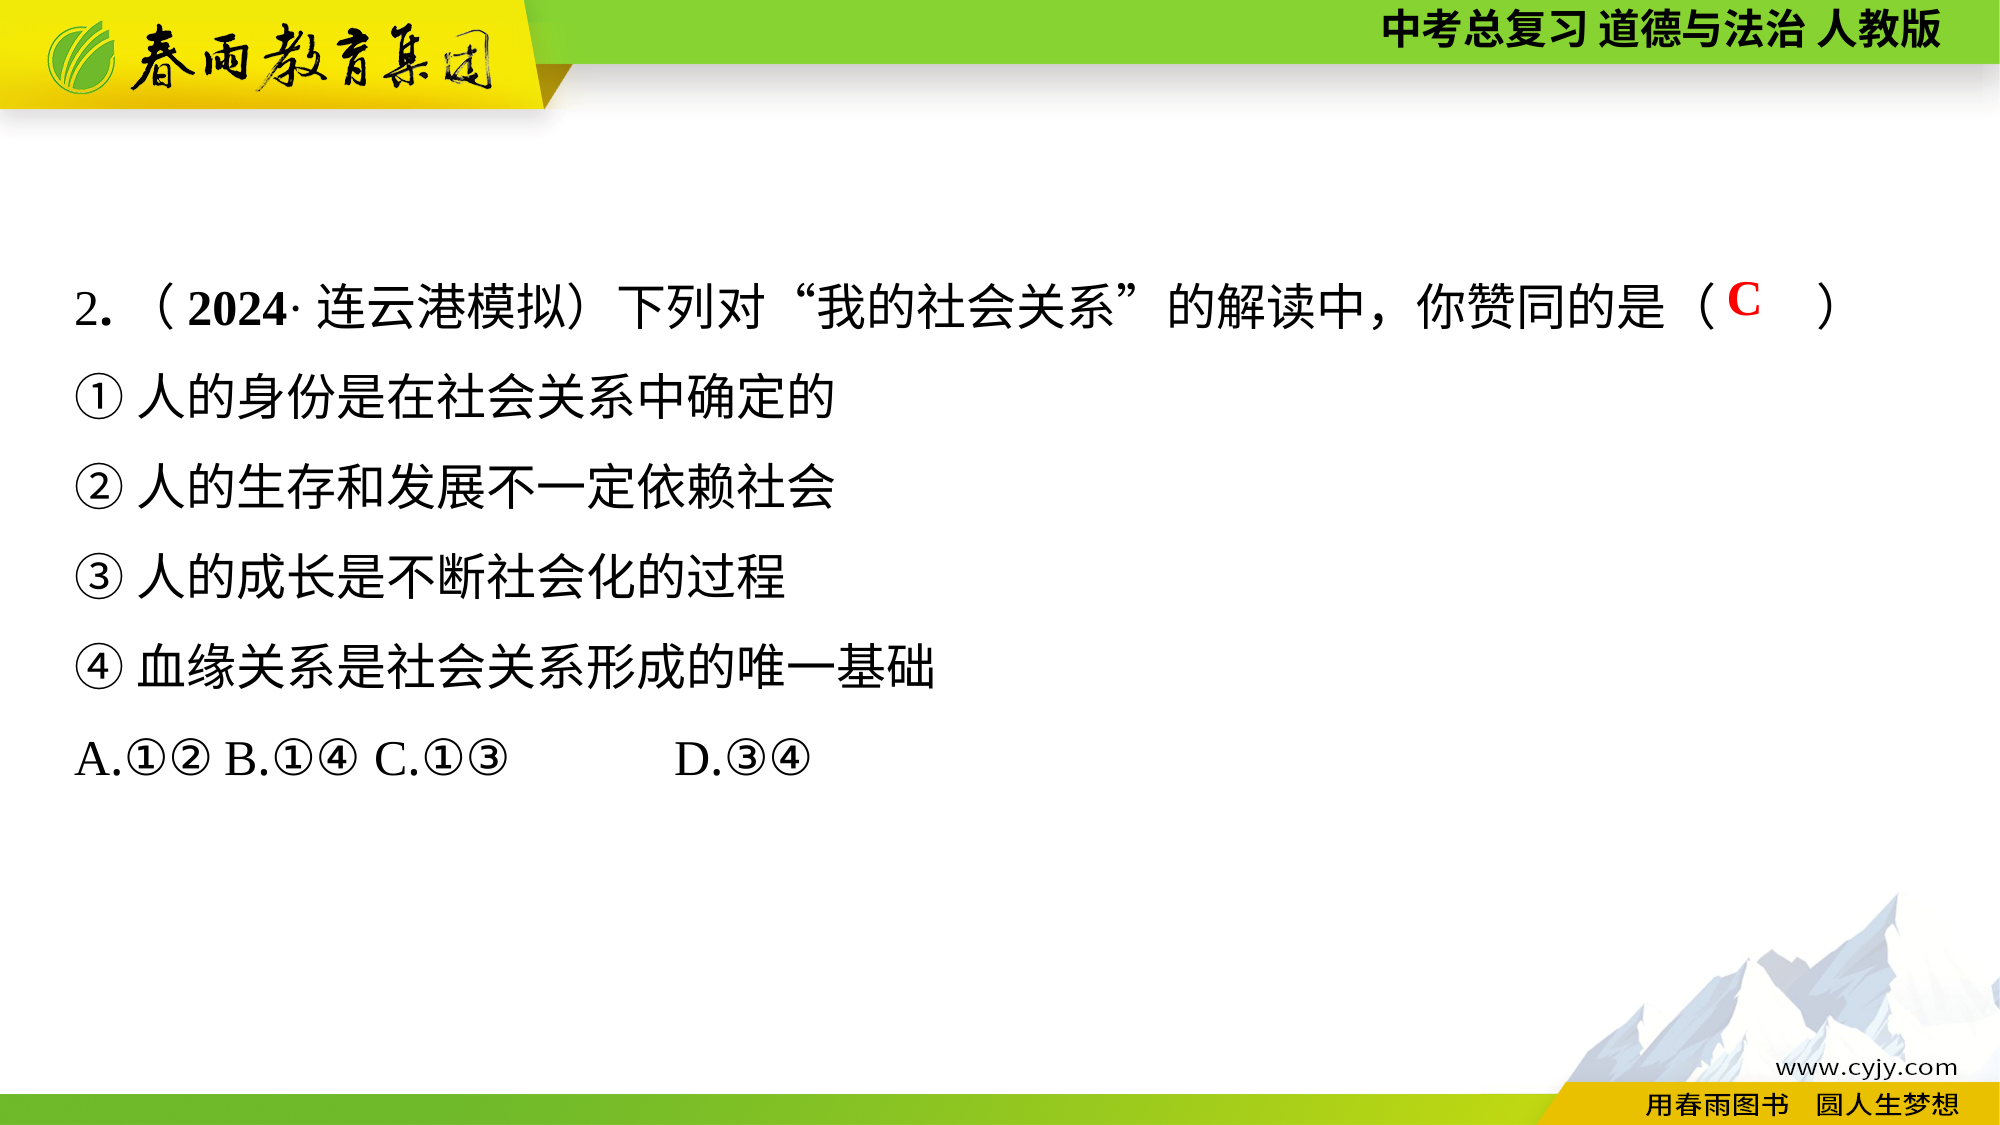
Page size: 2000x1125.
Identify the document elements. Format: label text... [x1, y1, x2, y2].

text_box C [1711, 257, 1778, 333]
list 2.（2024·连云港模拟）下列对“我的社会关系”的解读中，你赞同的是（ ） ①人的身份是在社会关系中确定的 ②人的生存和发展不一定依赖社会 ③人的成长是不断社会化的过程 ④血缘关系是社会关系形成的唯一基础 A.①② B.①④ C.①③ D.③④ [59, 238, 1944, 799]
picture [0, 0, 2000, 1125]
